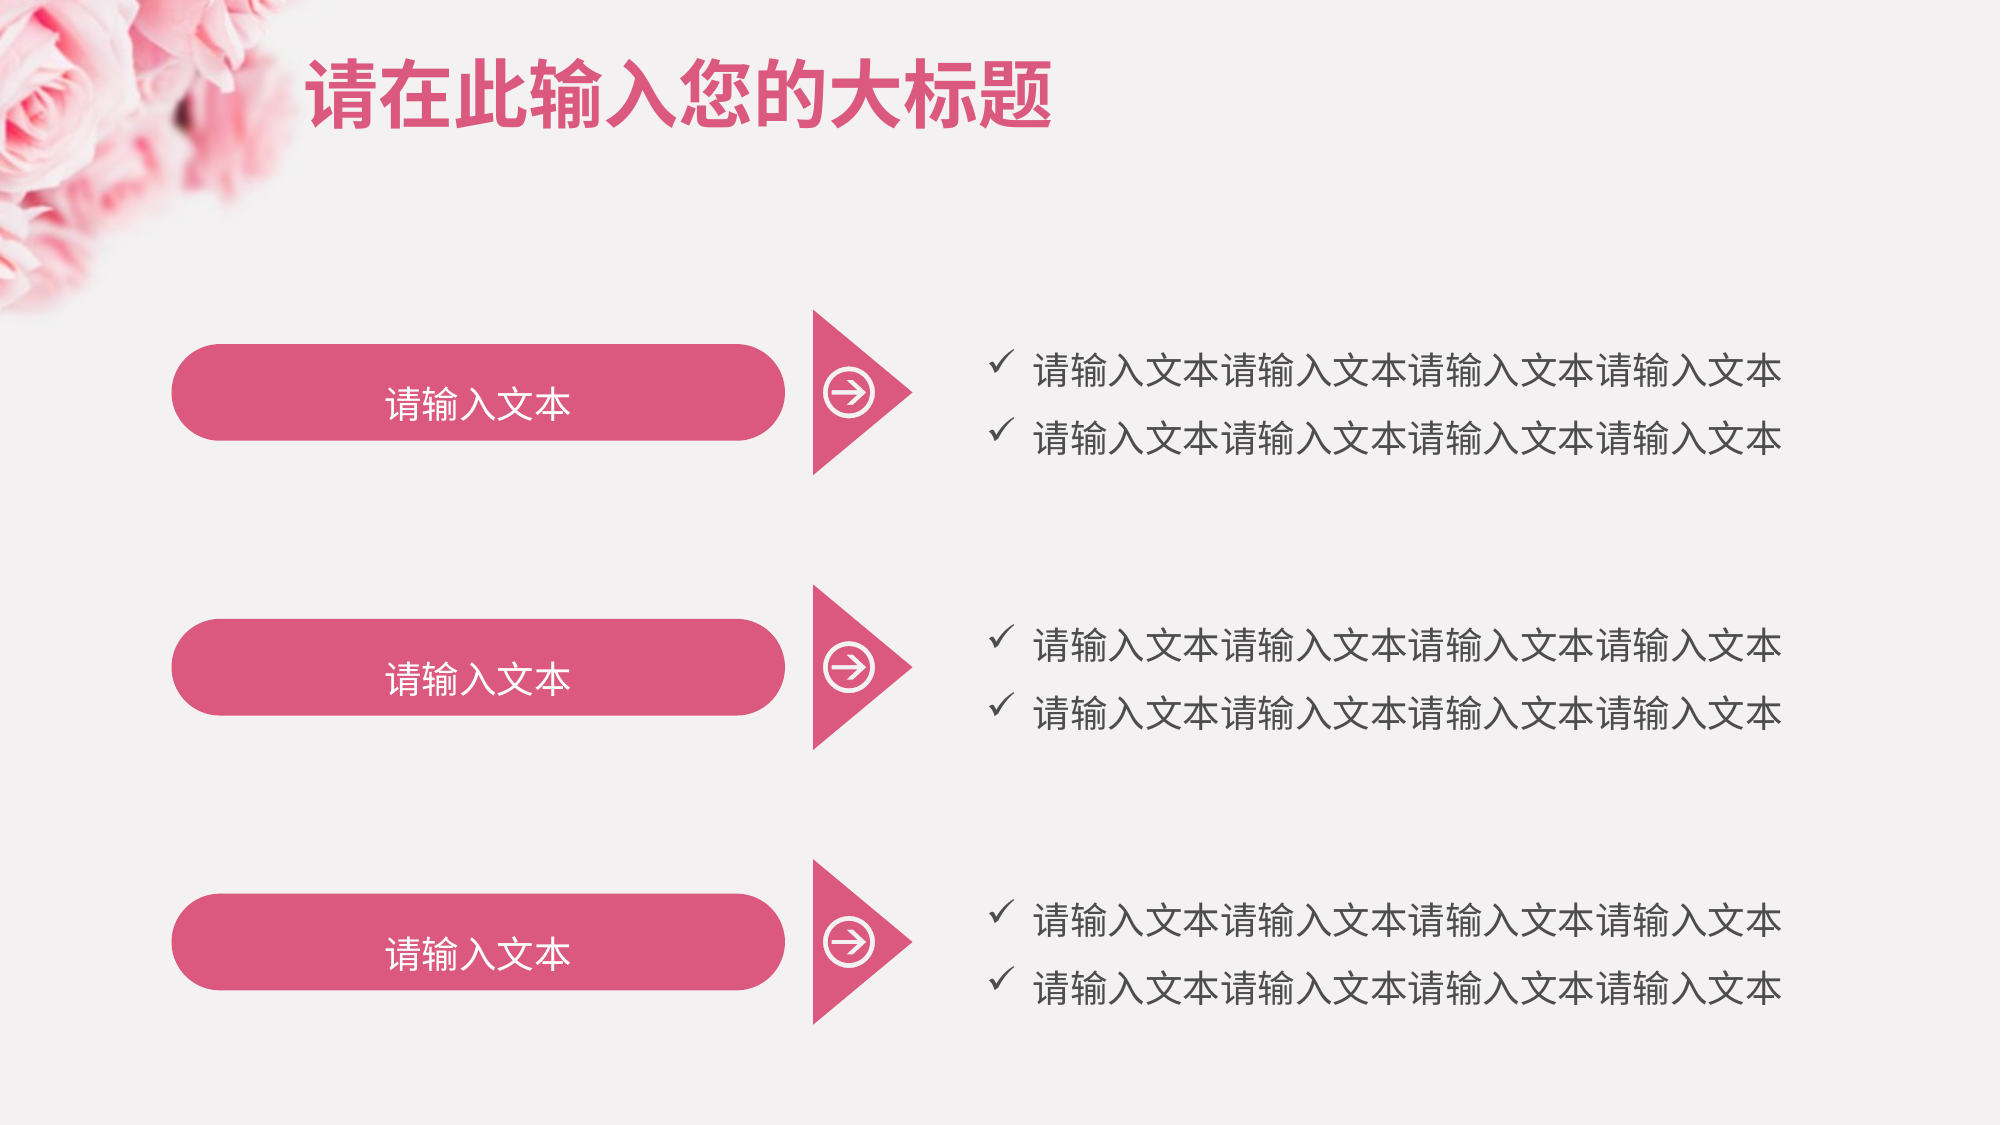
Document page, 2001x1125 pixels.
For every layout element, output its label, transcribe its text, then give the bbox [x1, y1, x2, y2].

text_box [812, 856, 915, 1027]
text_box 请输入文本 [170, 617, 786, 717]
text_box [812, 582, 915, 753]
text_box 请输入文本 [170, 343, 786, 442]
title 请在此输入您的大标题 [288, 16, 1876, 182]
text_box 请输入文本请输入文本请输入文本请输入文本 请输入文本请输入文本请输入文本请输入文本 [939, 551, 1829, 783]
picture [0, 0, 2000, 1125]
text_box 请输入文本 [170, 892, 786, 992]
text_box [812, 307, 915, 478]
text_box 请输入文本请输入文本请输入文本请输入文本 请输入文本请输入文本请输入文本请输入文本 [939, 276, 1829, 509]
text_box 请输入文本请输入文本请输入文本请输入文本 请输入文本请输入文本请输入文本请输入文本 [939, 826, 1829, 1058]
